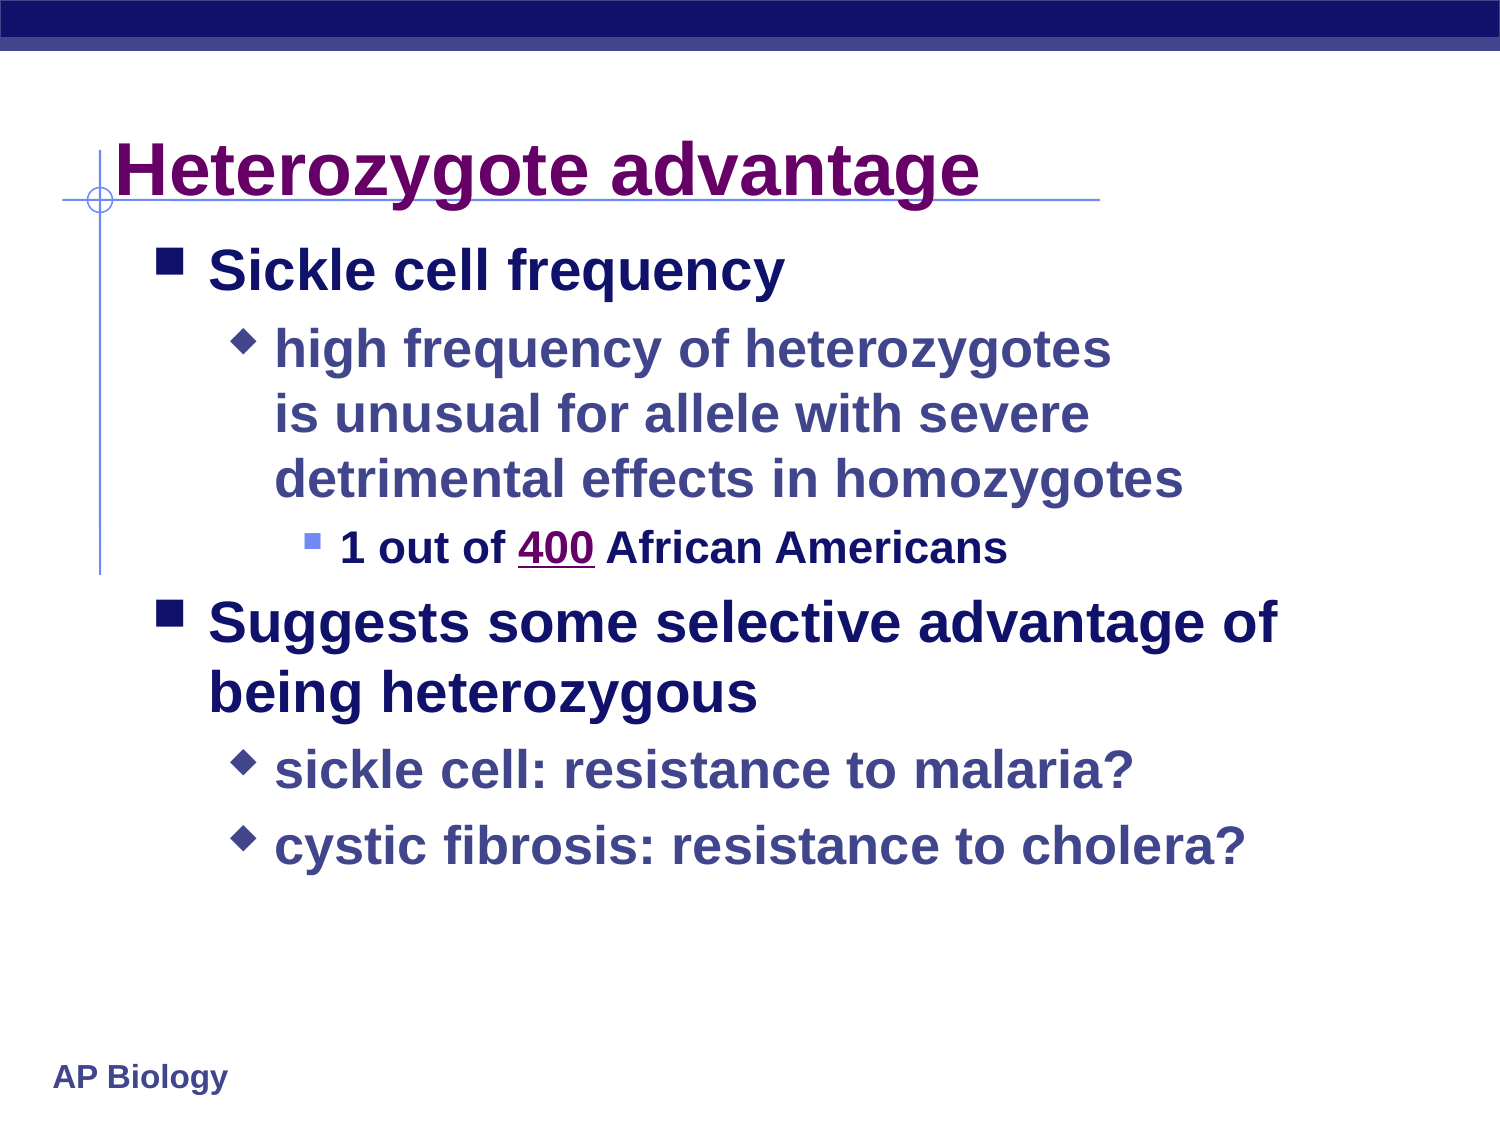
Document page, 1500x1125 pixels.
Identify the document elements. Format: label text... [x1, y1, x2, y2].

title Heterozygote advantage [99, 112, 1375, 238]
list Sickle cell frequency high frequency of heterozygotes is unusual for allele with severe detrimental effects in homozygotes 1 out of 400 African Americans Suggests some selective advantage of being heterozygous sickle cell: resistance to malaria? cystic fibrosis: resistance to cholera? [137, 224, 1463, 1075]
